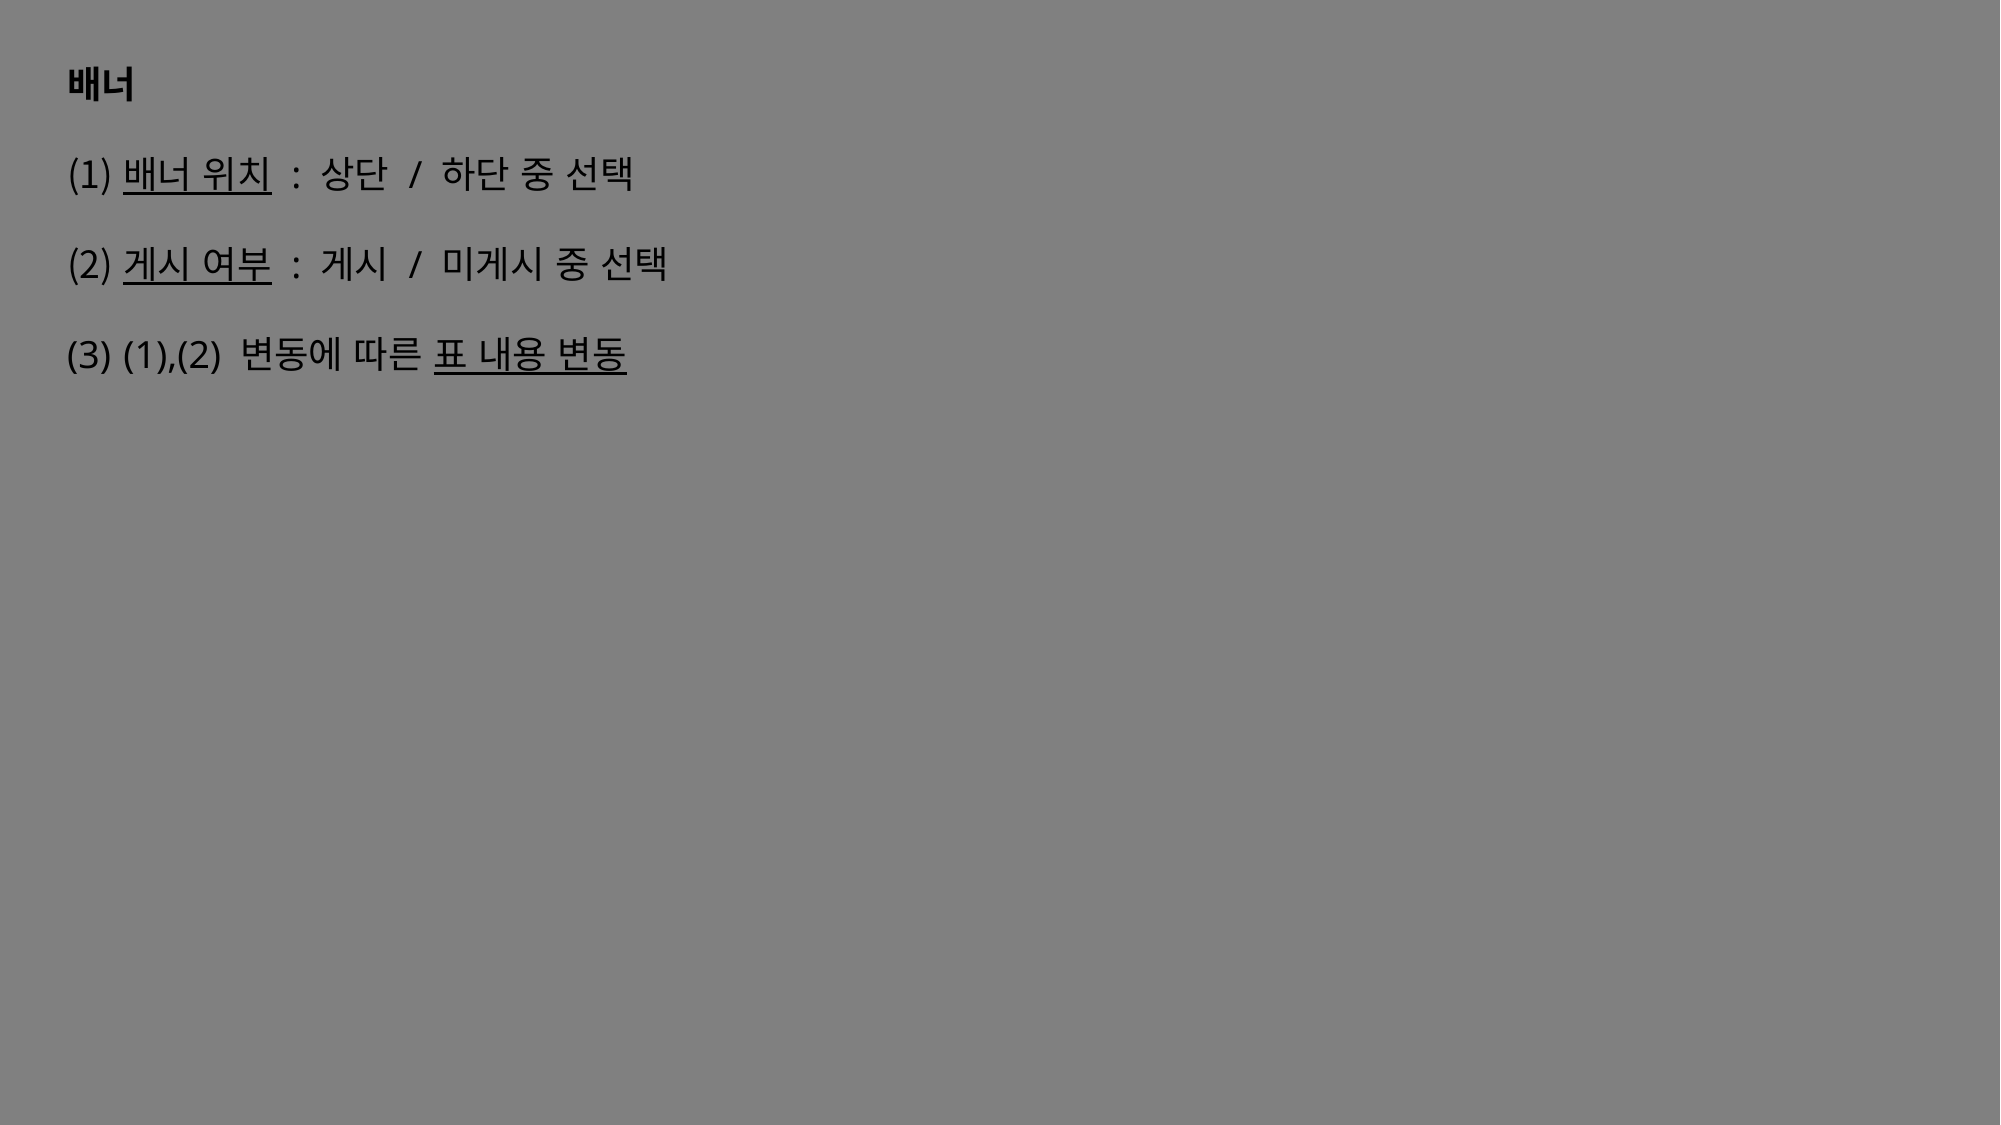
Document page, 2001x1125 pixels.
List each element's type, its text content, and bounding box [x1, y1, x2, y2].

text_box 배너 배너 위치 : 상단 / 하단 중 선택 게시 여부 : 게시 / 미게시 중 선택 (1),(2) 변동에 따른 표 내용 변동 [52, 54, 1512, 384]
